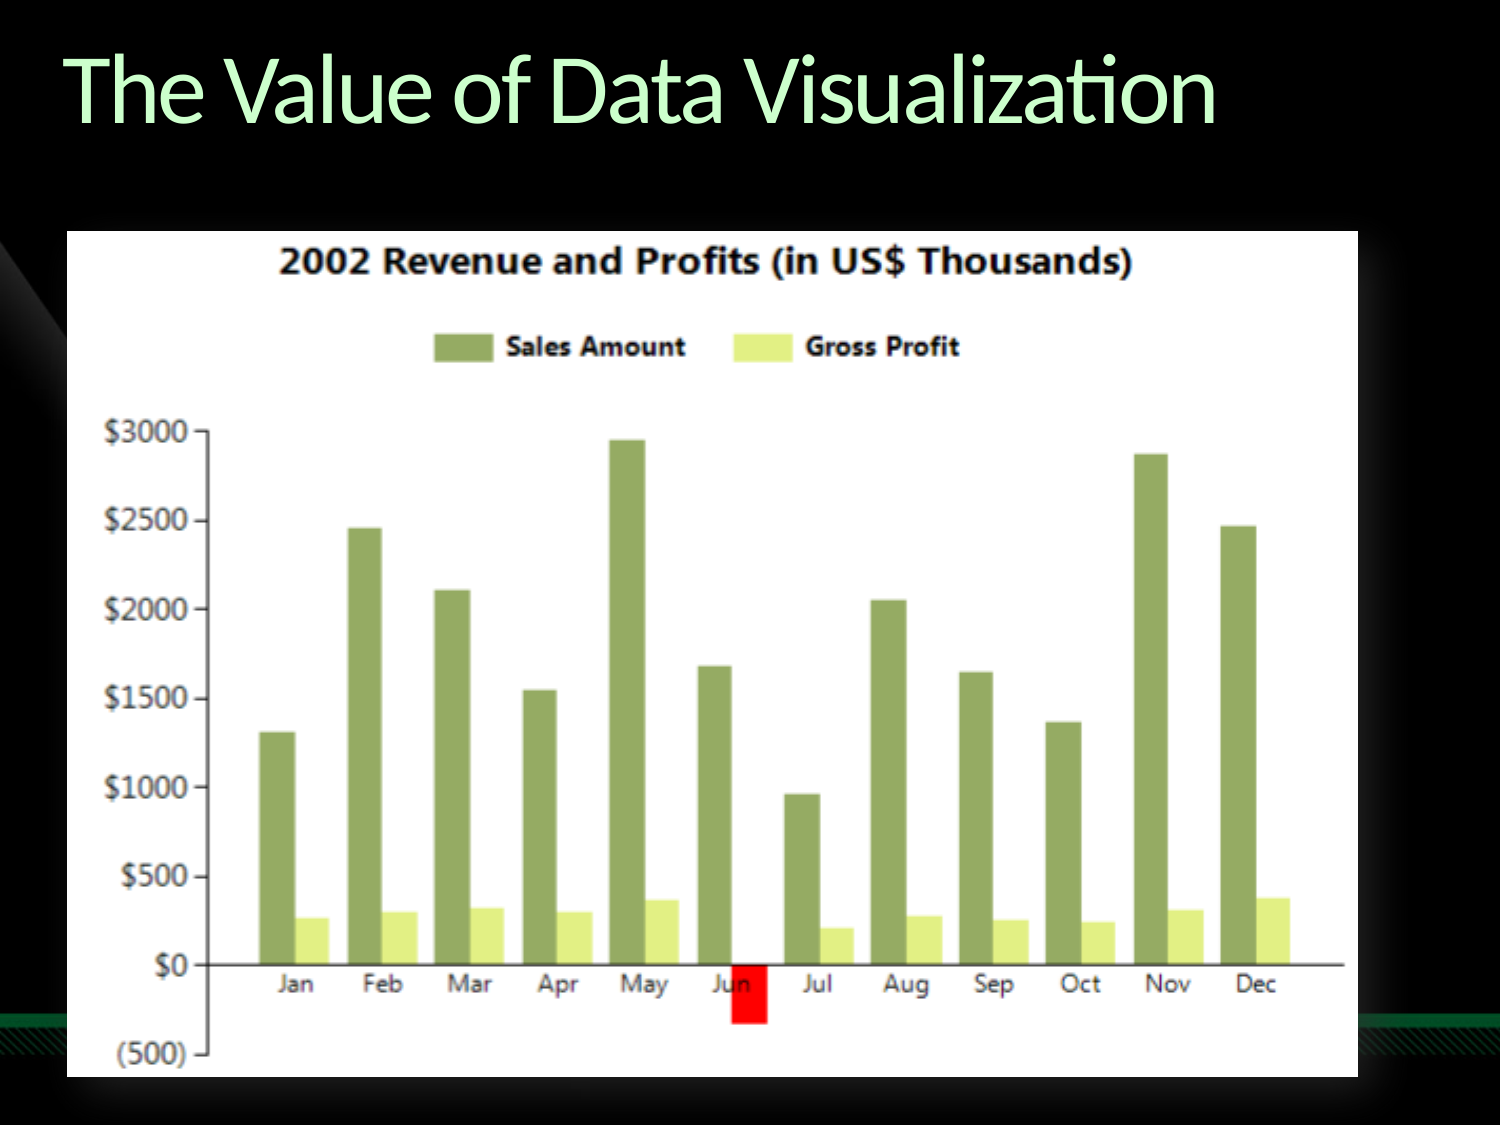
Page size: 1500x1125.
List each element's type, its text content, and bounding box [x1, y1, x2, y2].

title The Value of Data Visualization [62, 37, 1438, 147]
picture [0, 0, 1500, 1125]
